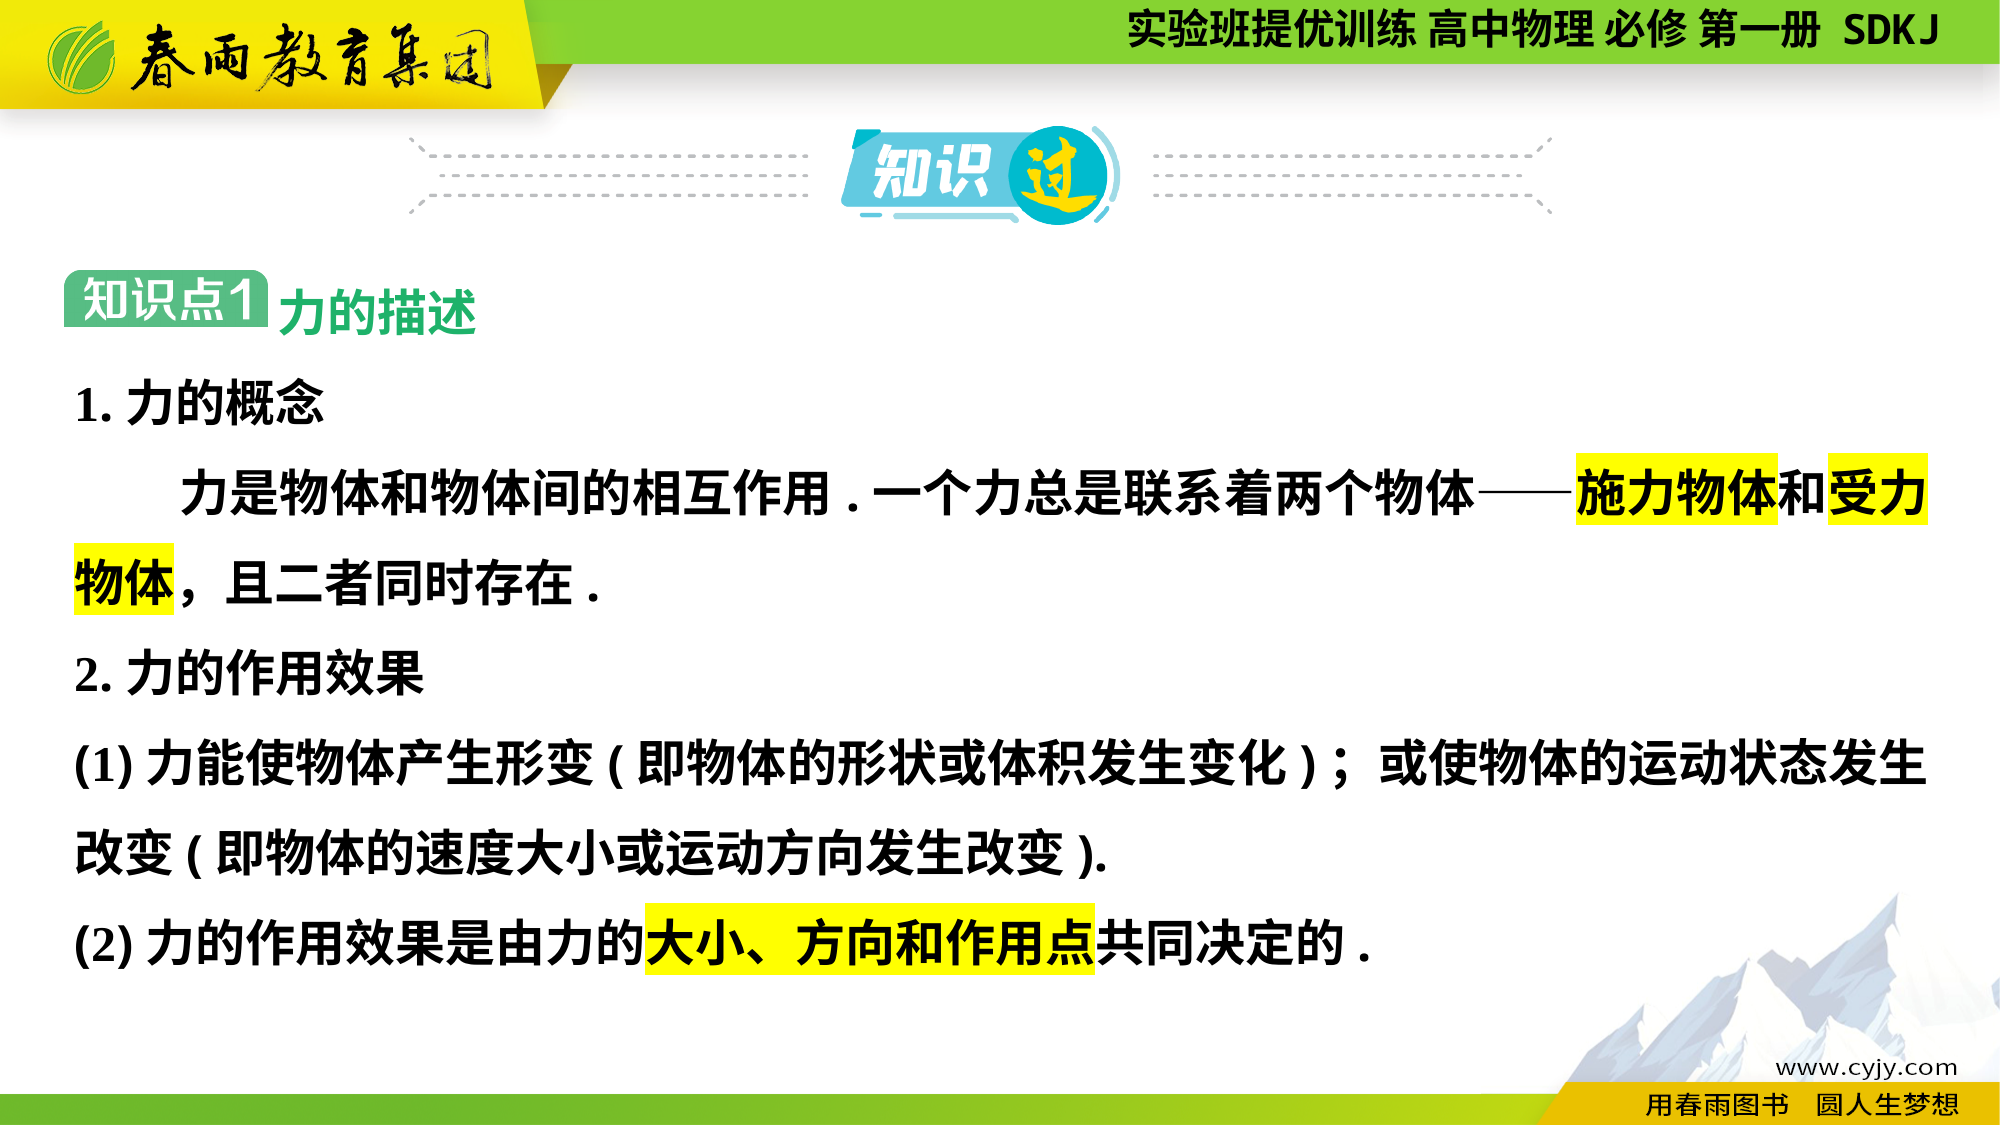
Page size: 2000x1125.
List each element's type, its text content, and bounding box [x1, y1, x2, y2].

list 力的描述 1.力的概念 力是物体和物体间的相互作用.一个力总是联系着两个物体——施力物体和受力物体，且二者同时存在. 2.力的作用效果 (1)力能使物体产生形变(即物体的形状或体积发生变化)；或使物体的运动状态发生改变(即物体的速度大小或运动方向发生改变). (2)力的作用效果是由力的大小、方向和作用点共同决定的. [59, 243, 1944, 986]
picture [0, 0, 2000, 1125]
